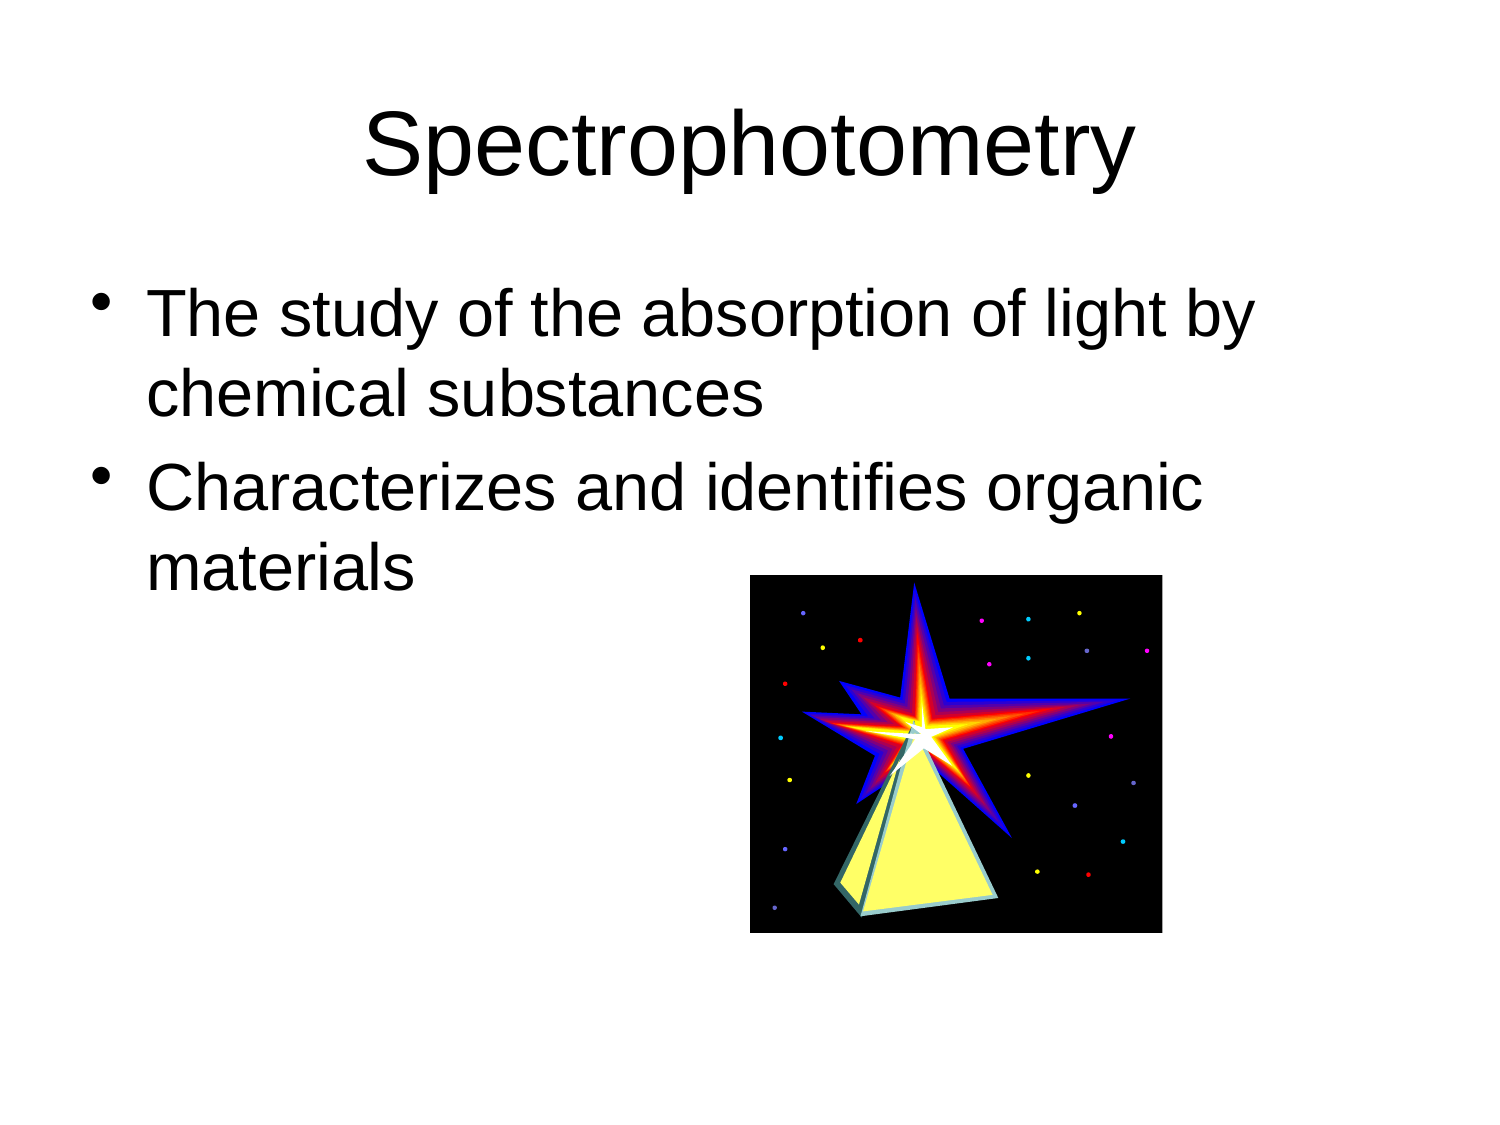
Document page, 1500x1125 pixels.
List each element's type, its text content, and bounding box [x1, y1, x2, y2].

list The study of the absorption of light by chemical substances Characterizes and identifies organic materials [75, 262, 1425, 1005]
title Spectrophotometry [75, 45, 1425, 233]
picture [749, 574, 1163, 934]
